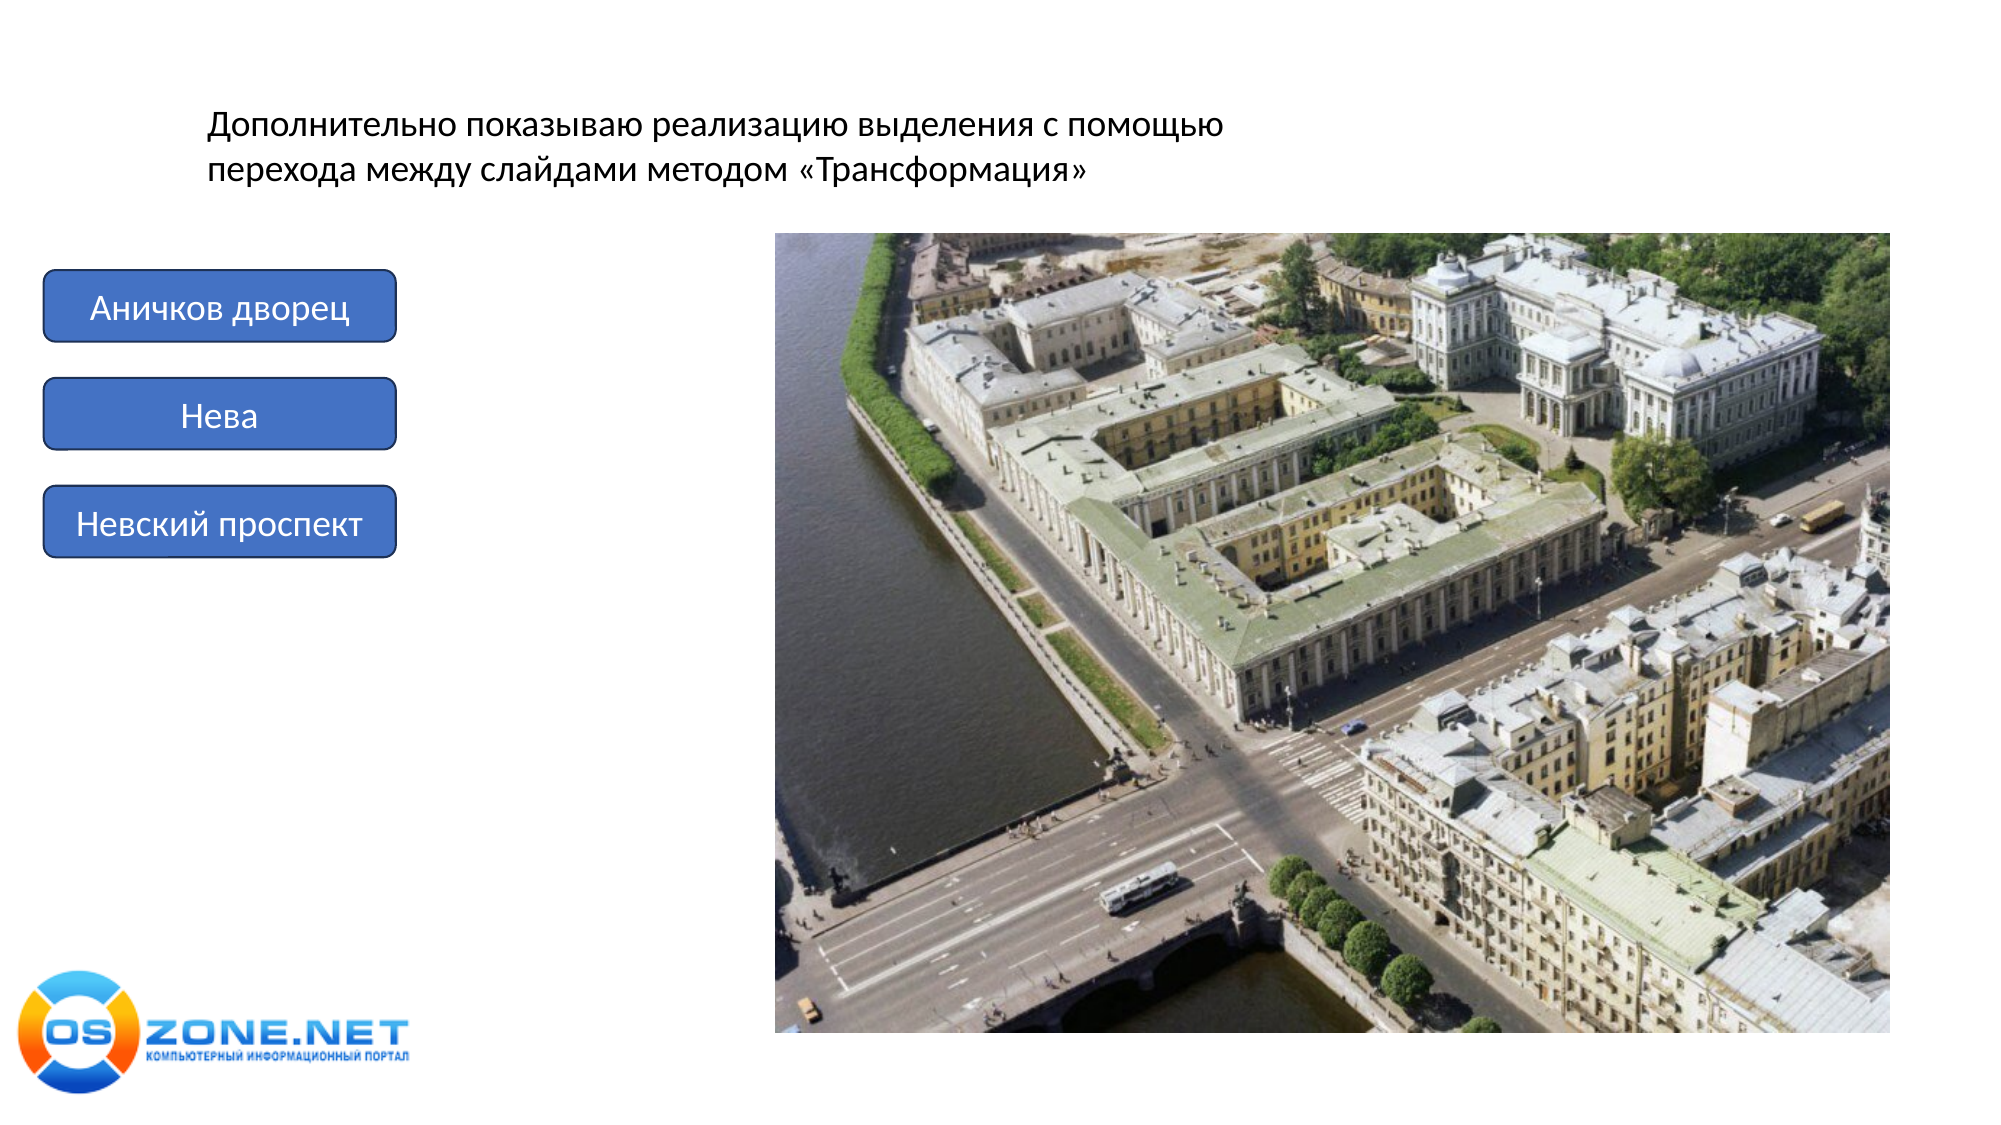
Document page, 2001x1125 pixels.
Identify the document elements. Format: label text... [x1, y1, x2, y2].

picture [775, 233, 1890, 1033]
picture [0, 954, 444, 1125]
text_box Аничков дворец [42, 269, 397, 343]
text_box Дополнительно показываю реализацию выделения с помощью перехода между слайдами методом «Трансформация» [192, 91, 1359, 197]
text_box Невский проспект [42, 484, 397, 559]
text_box Нева [42, 376, 397, 451]
